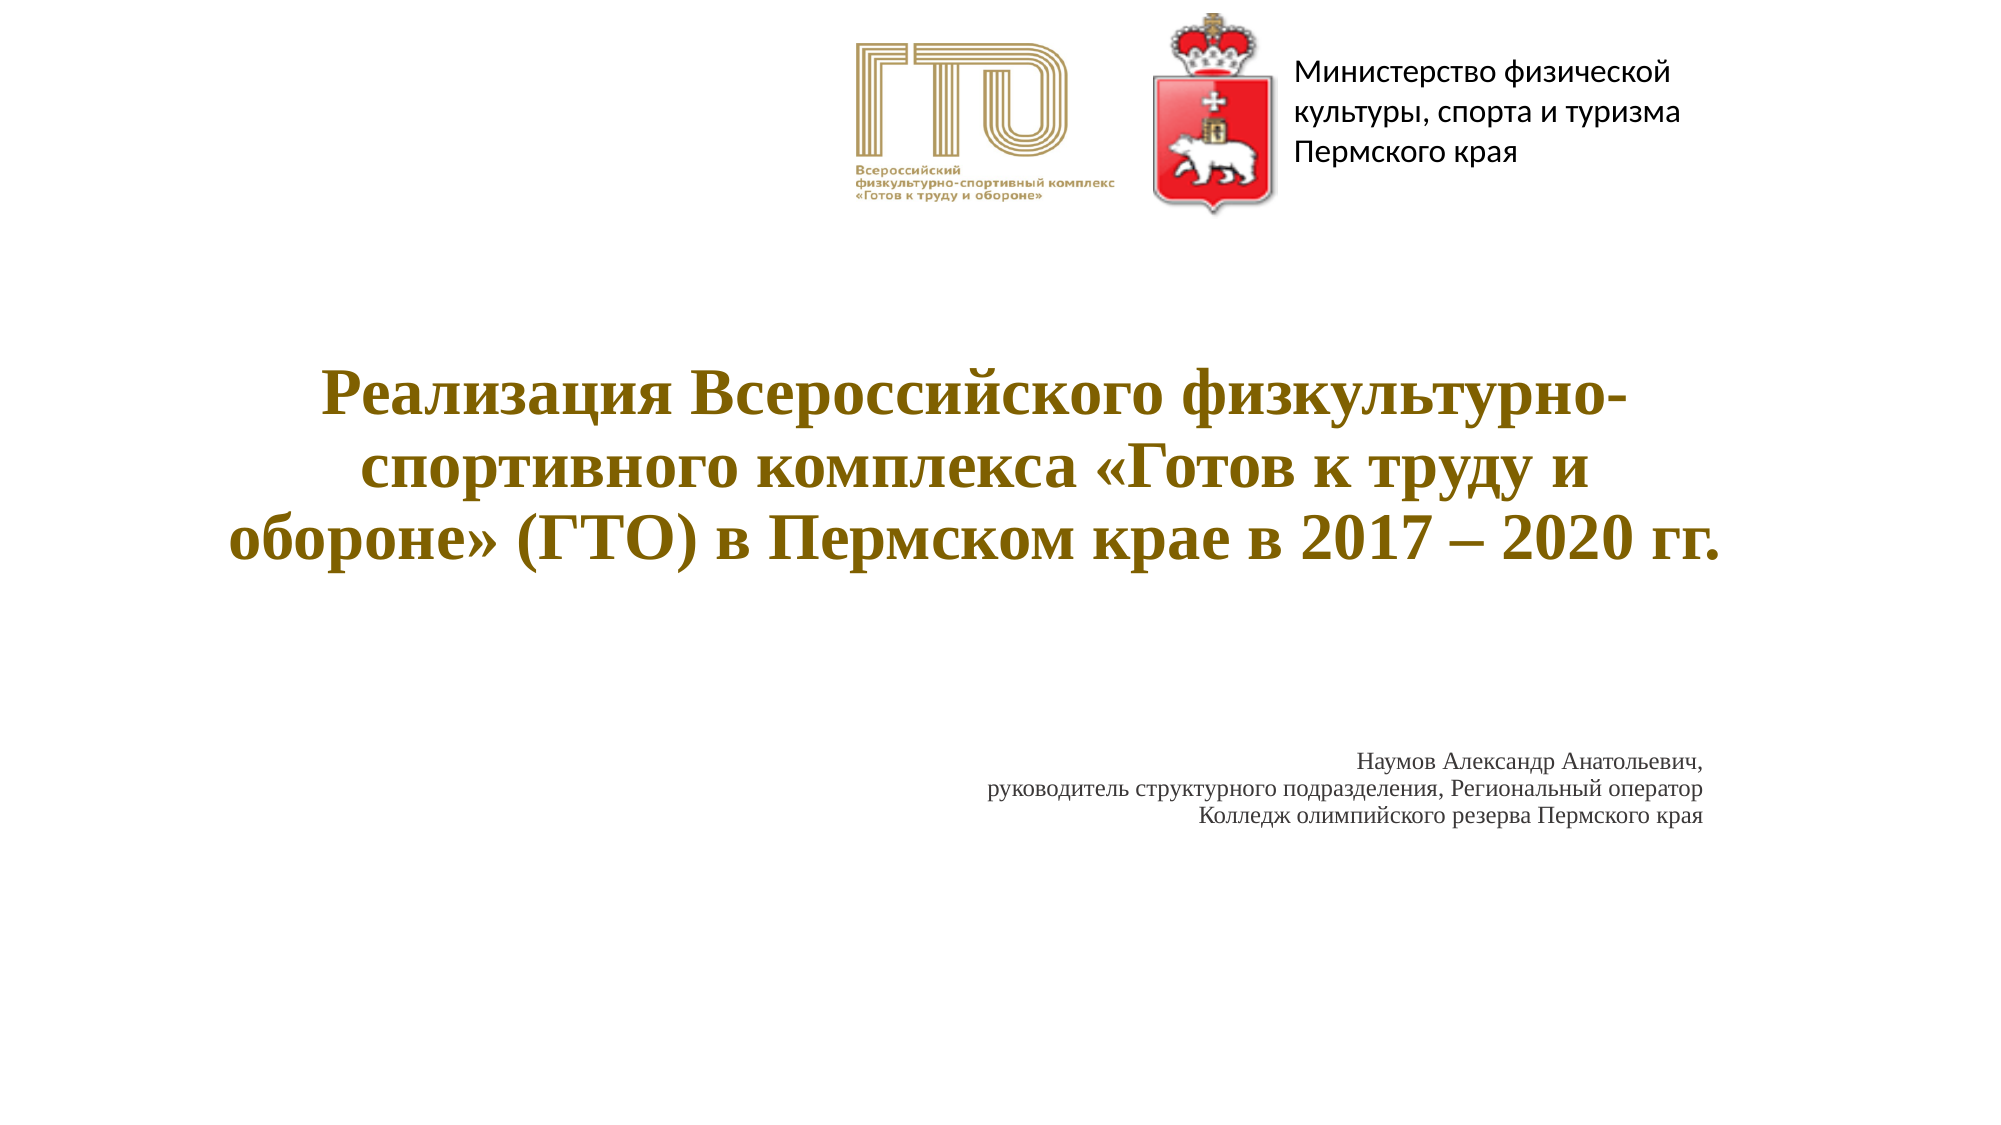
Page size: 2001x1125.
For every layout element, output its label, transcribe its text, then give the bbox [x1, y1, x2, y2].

text_box Реализация Всероссийского физкультурно-спортивного комплекса «Готов к труду и обороне» (ГТО) в Пермском крае в 2017 – 2020 гг. [204, 267, 1748, 581]
title Наумов Александр Анатольевич, руководитель структурного подразделения, Региональный оператор Колледж олимпийского резерва Пермского края [801, 739, 1726, 866]
picture [855, 43, 1115, 202]
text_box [1153, 13, 1738, 219]
